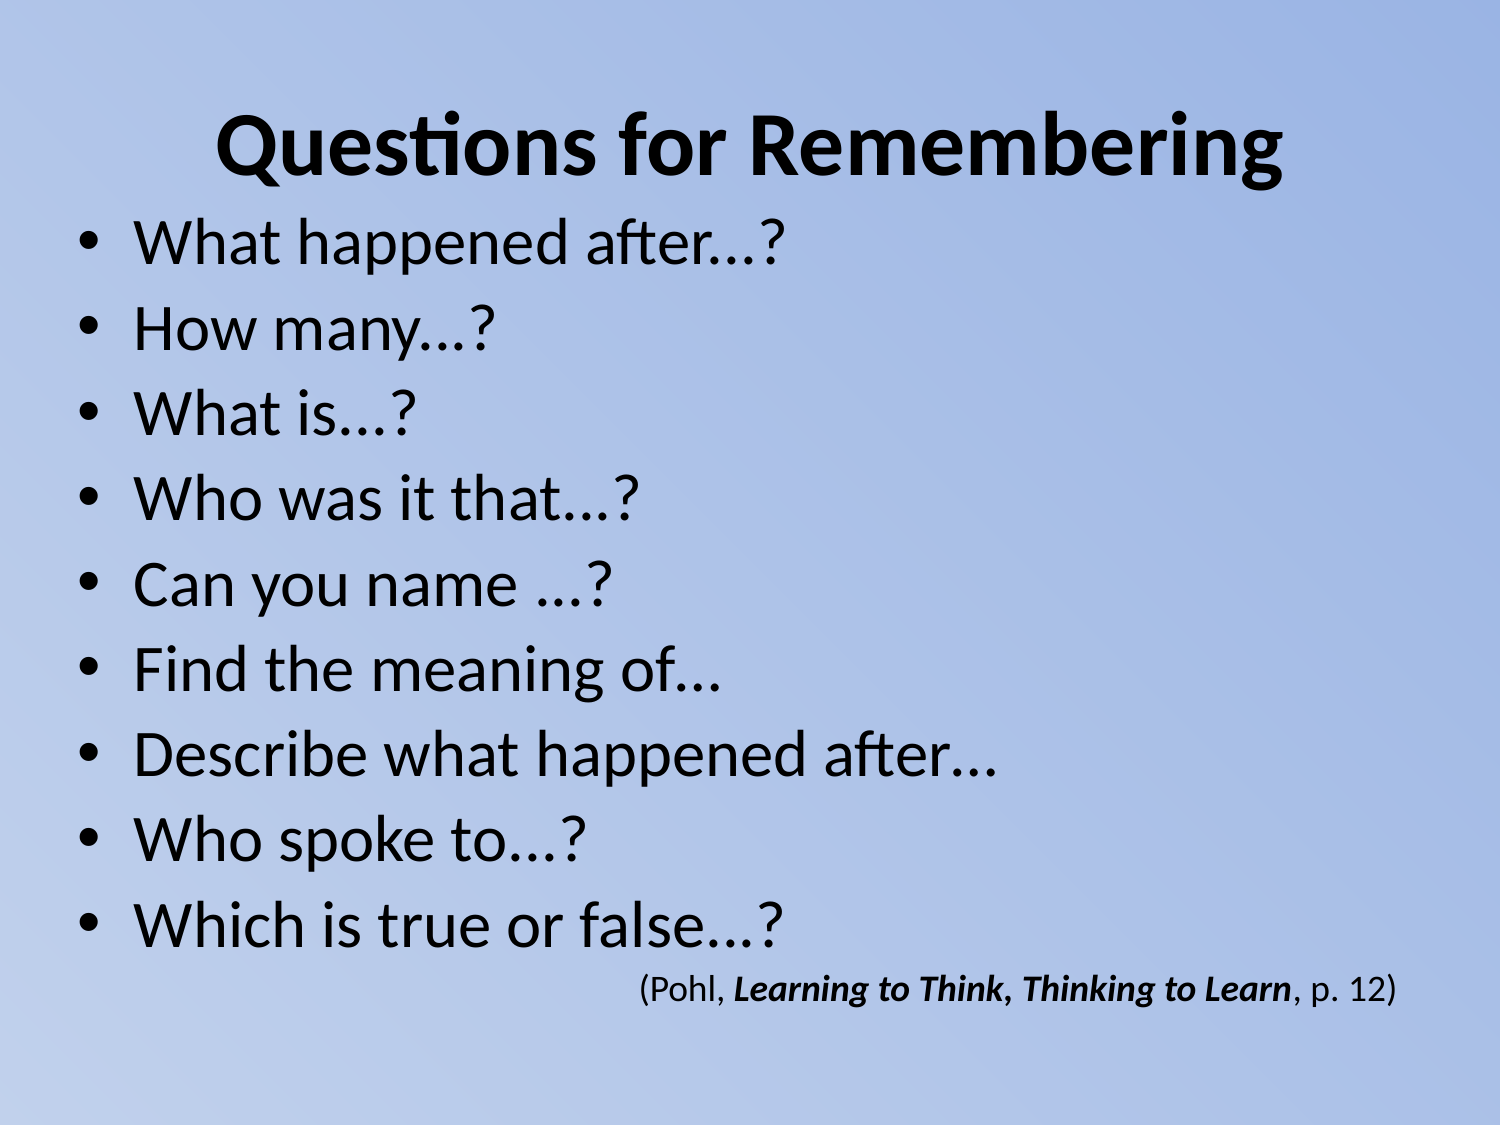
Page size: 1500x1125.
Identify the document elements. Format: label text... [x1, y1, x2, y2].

list What happened after...? How many...? What is...? Who was it that...? Can you name ...? Find the meaning of… Describe what happened after… Who spoke to...? Which is true or false...? (Pohl, Learning to Think, Thinking to Learn, p. 12) [62, 200, 1413, 1069]
title Questions for Remembering [75, 45, 1425, 233]
